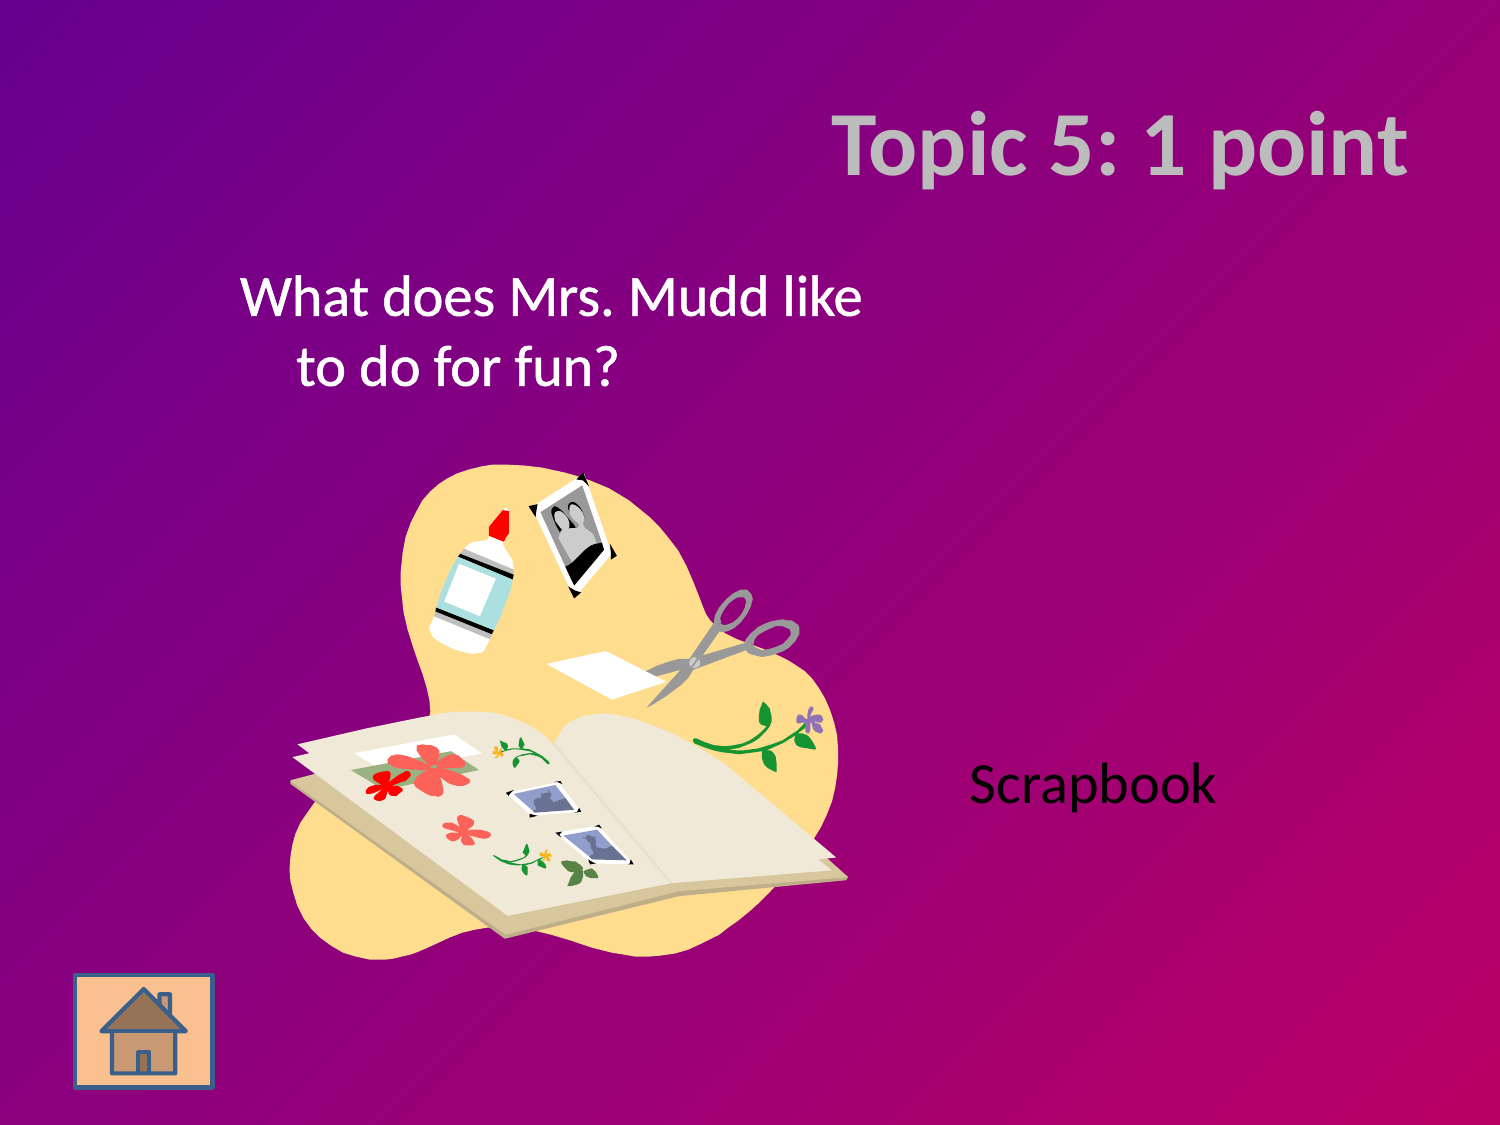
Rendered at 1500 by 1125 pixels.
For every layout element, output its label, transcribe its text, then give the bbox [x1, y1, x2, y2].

list What does Mrs. Mudd like to do for fun? [225, 249, 888, 993]
text_box [73, 973, 215, 1090]
list Scrapbook [762, 737, 1425, 1005]
title Topic 5: 1 point [75, 45, 1425, 233]
picture [287, 462, 851, 962]
